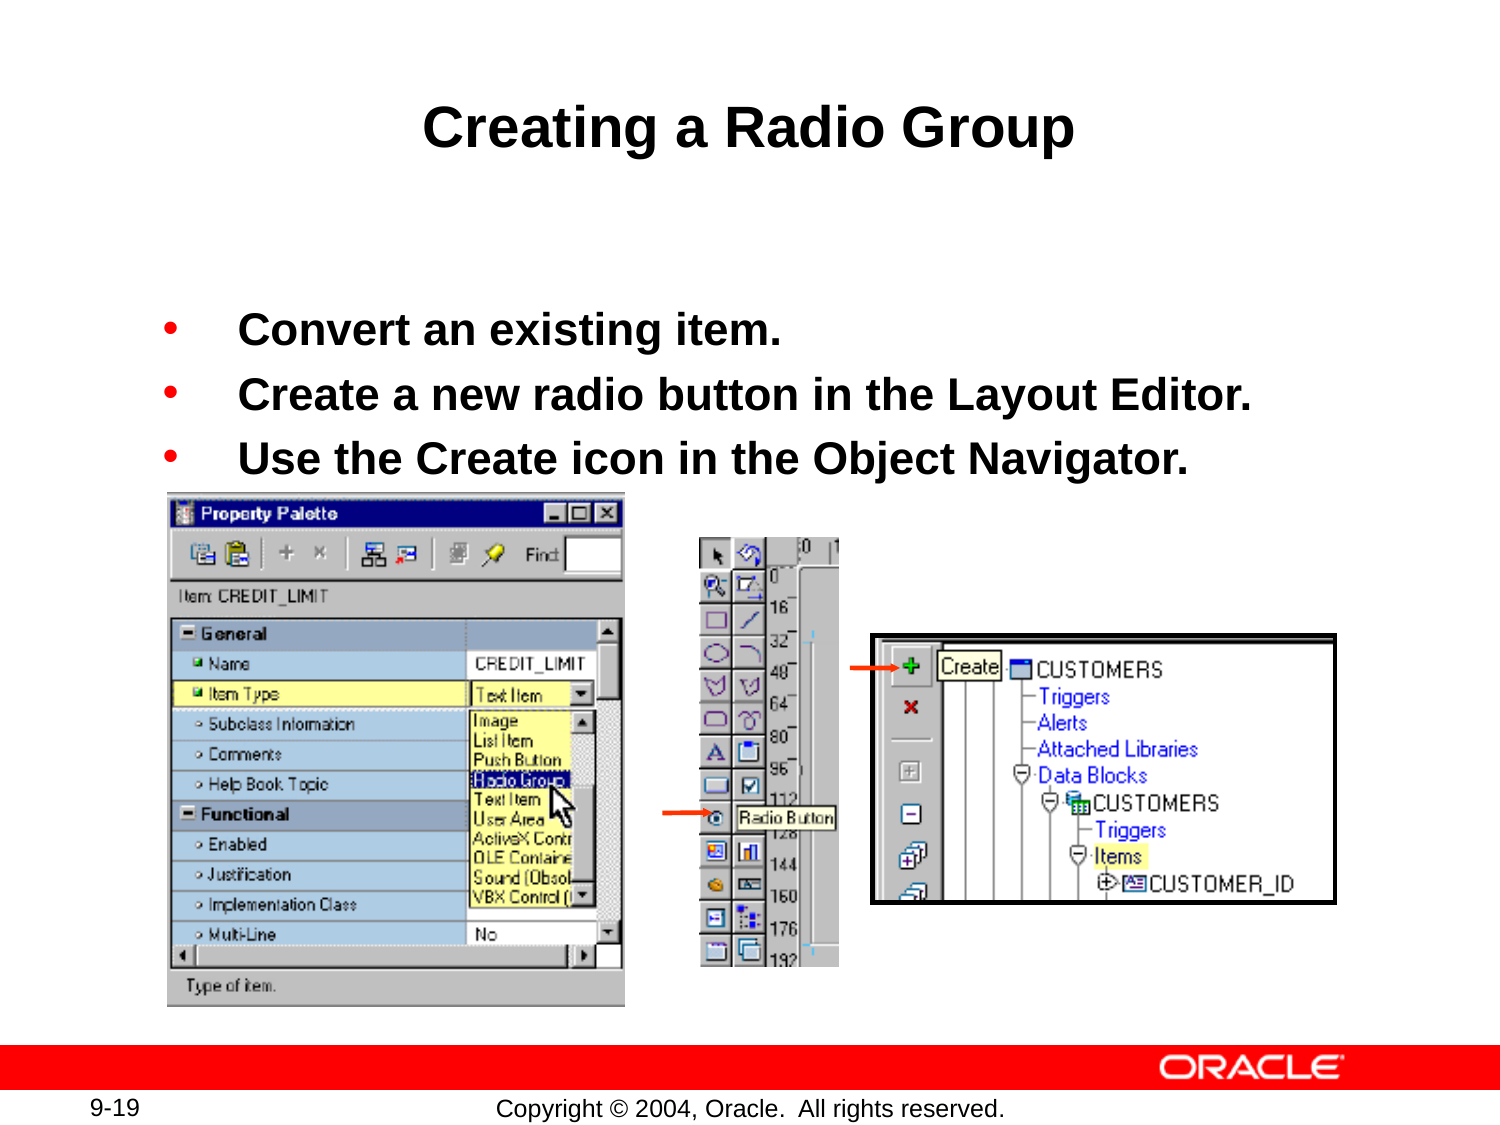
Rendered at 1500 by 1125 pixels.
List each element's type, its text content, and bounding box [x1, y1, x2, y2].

picture [874, 637, 1333, 901]
list Convert an existing item. Create a new radio button in the Layout Editor. Use the Create icon in the Object Navigator. [141, 297, 1351, 603]
picture [167, 492, 626, 1007]
picture [699, 537, 839, 968]
title Creating a Radio Group [149, 87, 1351, 232]
